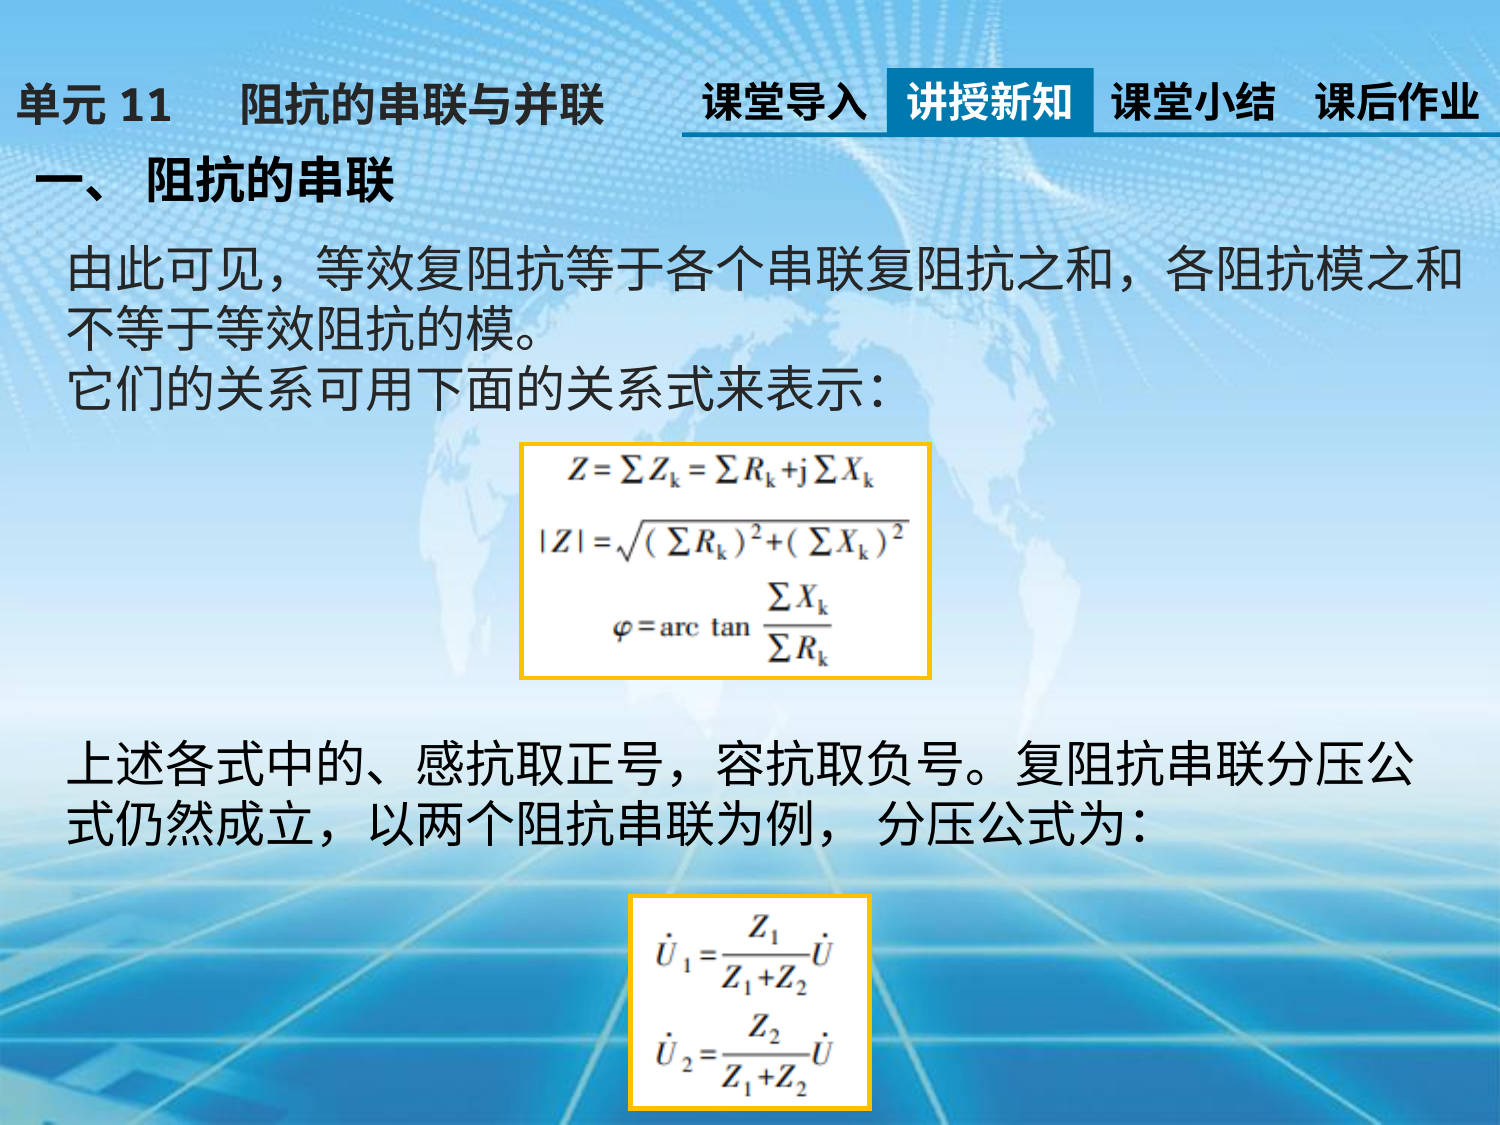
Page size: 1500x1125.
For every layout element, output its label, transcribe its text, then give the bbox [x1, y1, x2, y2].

picture [0, 0, 1500, 1125]
text_box 由此可见，等效复阻抗等于各个串联复阻抗之和，各阻抗模之和不等于等效阻抗的模。 它们的关系可用下面的关系式来表示： [50, 230, 1500, 425]
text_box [1, 67, 1500, 139]
text_box 一、 阻抗的串联 [19, 139, 1055, 206]
